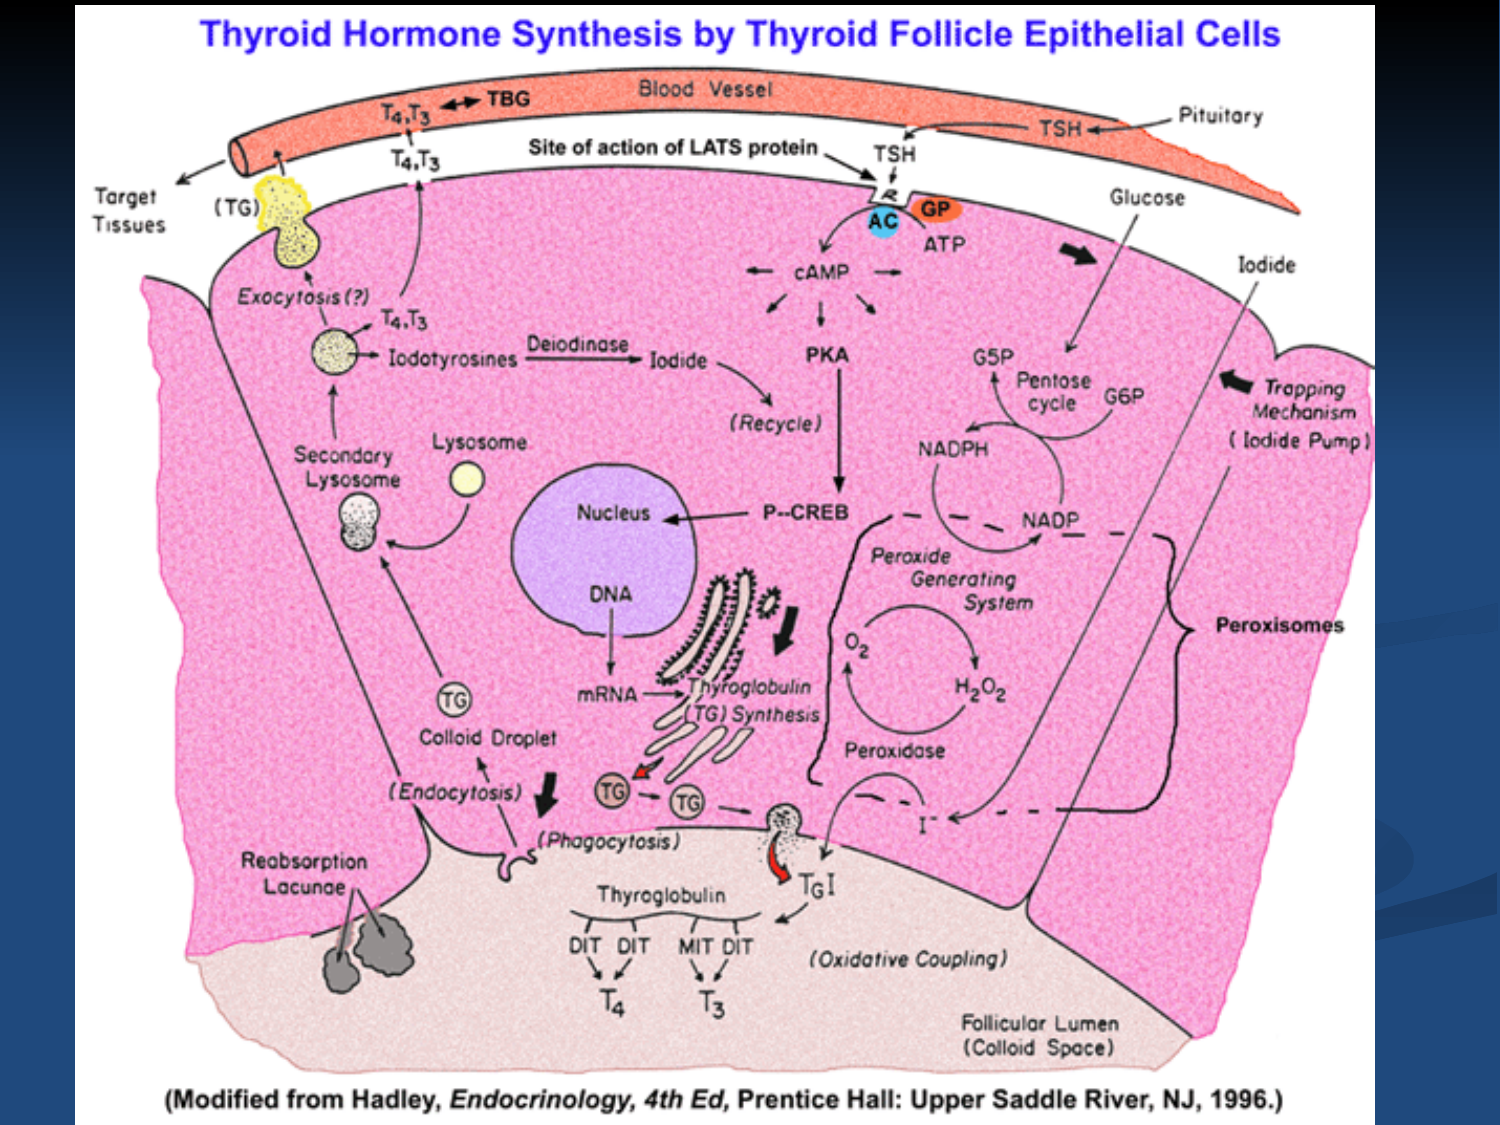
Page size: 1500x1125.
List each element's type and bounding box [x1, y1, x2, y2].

picture [74, 4, 1376, 1125]
